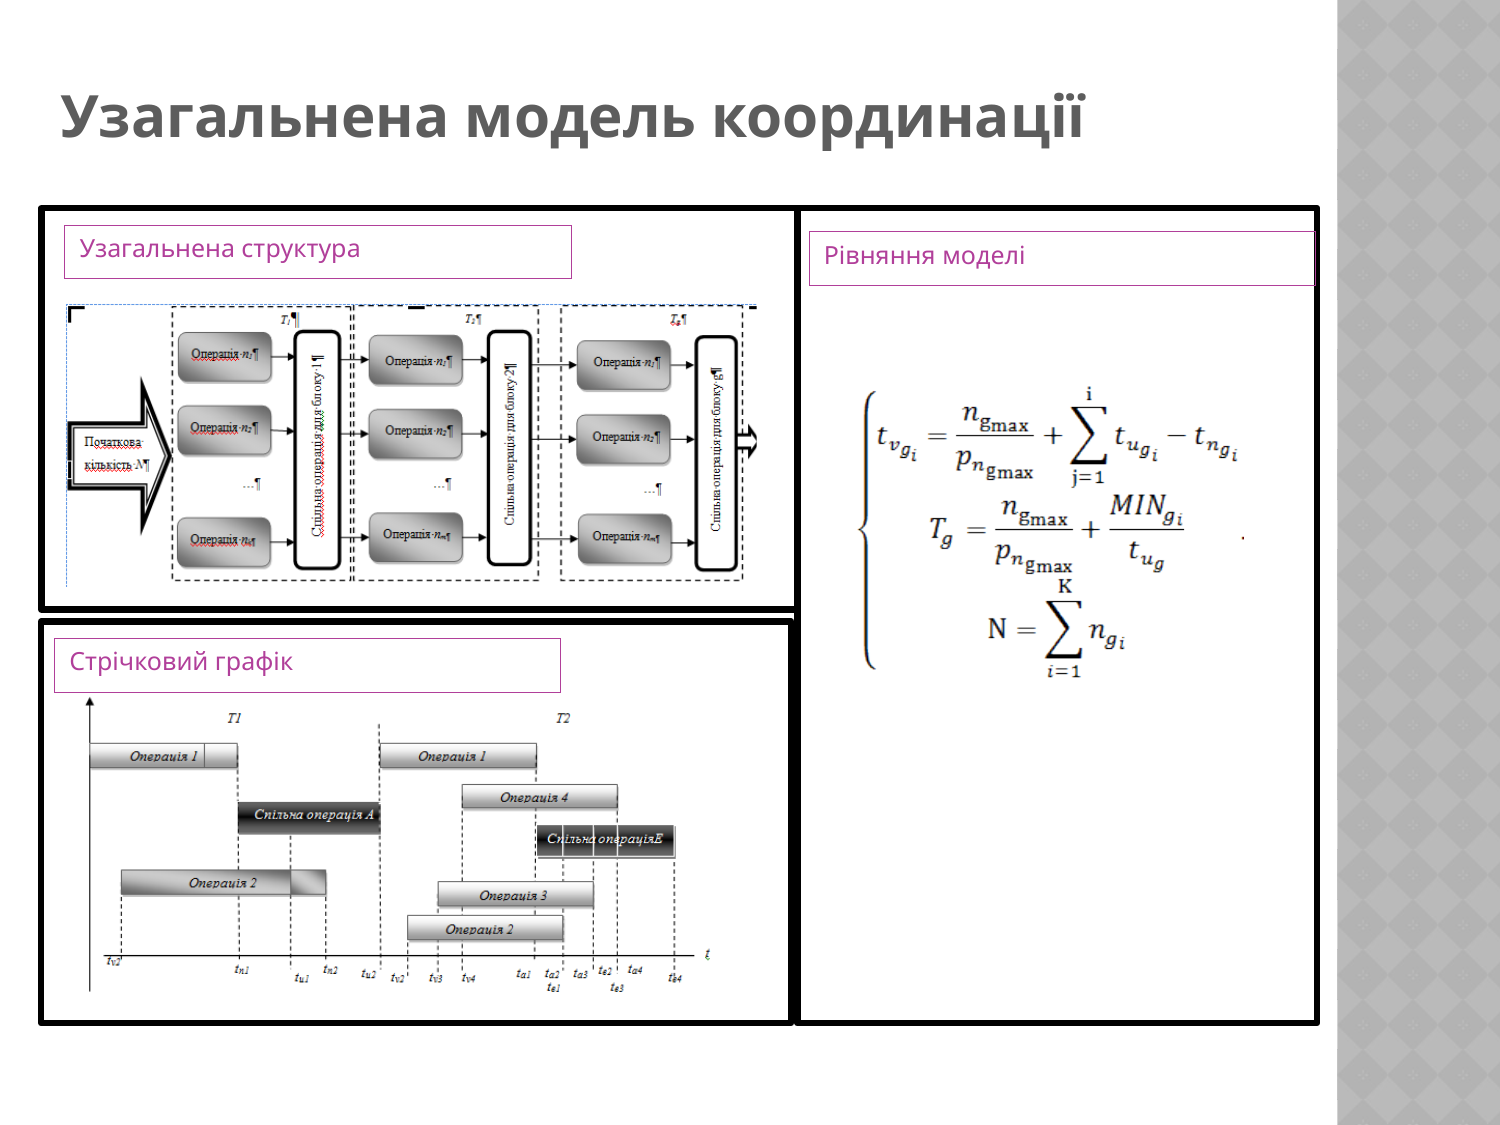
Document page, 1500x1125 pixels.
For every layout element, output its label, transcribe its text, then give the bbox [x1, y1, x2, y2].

picture [855, 384, 1245, 696]
text_box [38, 205, 794, 613]
text_box Узагальнена структура [64, 225, 572, 279]
text_box Стрічковий графік [54, 638, 561, 693]
text_box Рівняння моделі [809, 231, 1316, 286]
text_box [794, 205, 1320, 1026]
title Узагальнена модель координації [53, 42, 1235, 149]
text_box [832, 267, 1500, 747]
picture [64, 302, 757, 587]
picture [64, 680, 751, 1000]
text_box [38, 618, 794, 1026]
